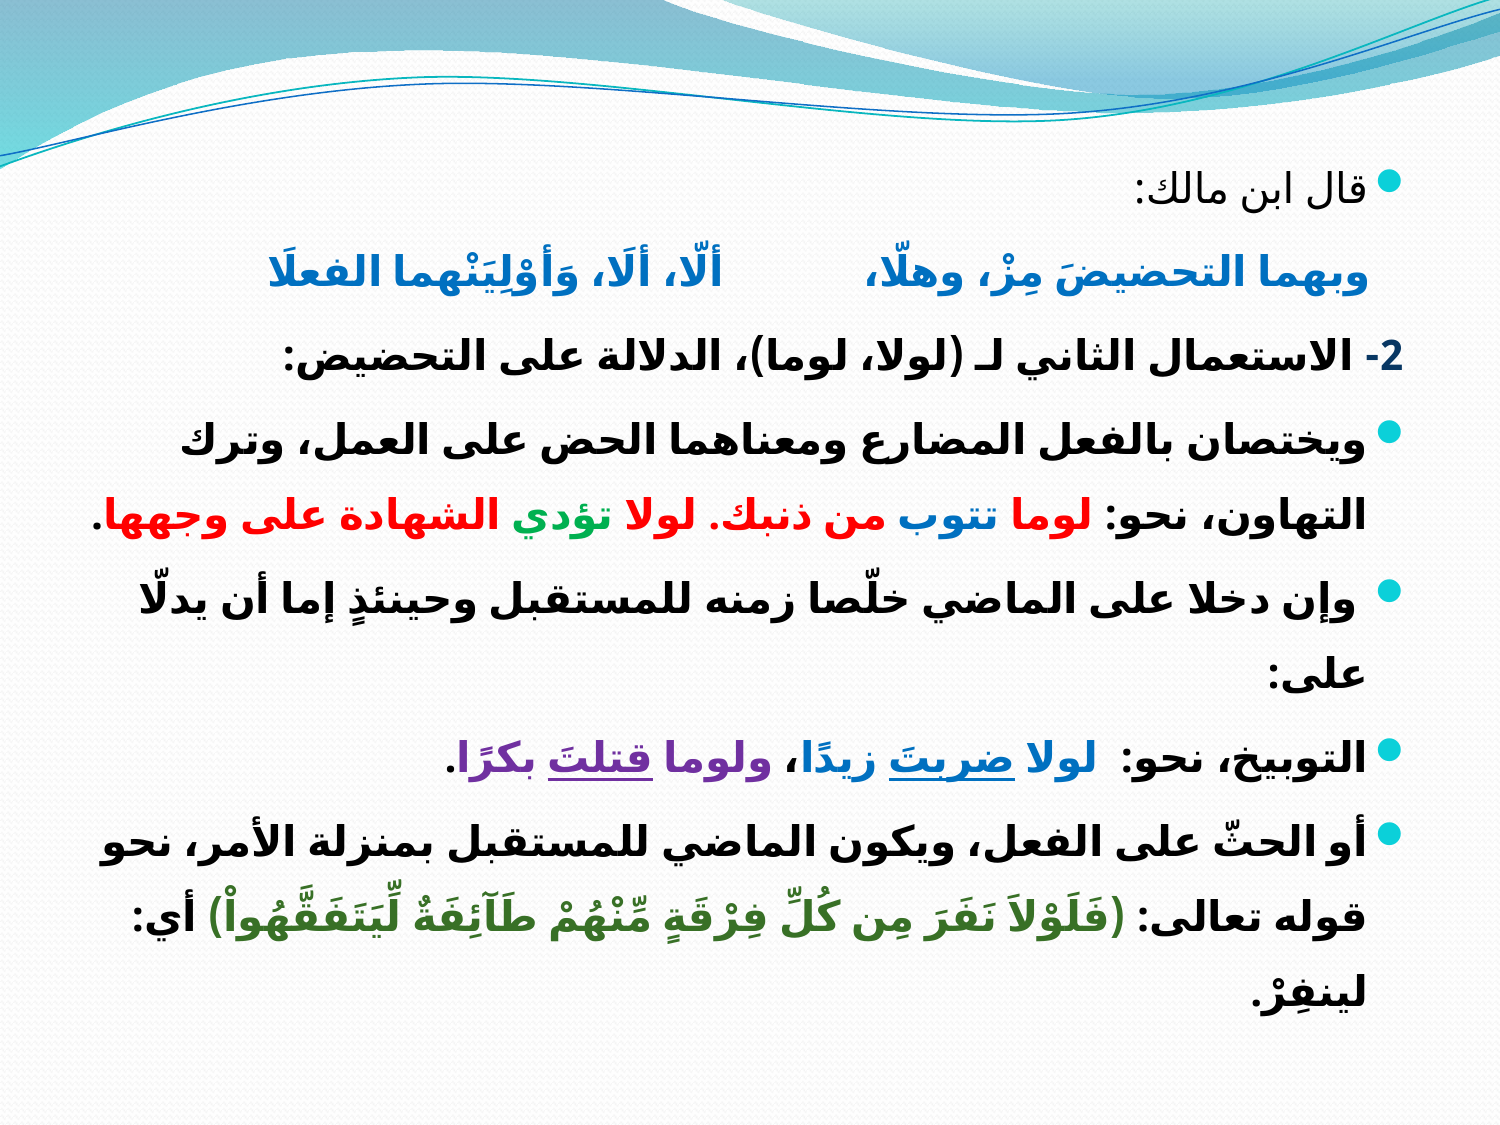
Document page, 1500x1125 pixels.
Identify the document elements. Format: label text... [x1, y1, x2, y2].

list قال ابن مالك: وبهما التحضيضَ مِزْ، وهلّا، ألّا، ألَا، وَأوْلِيَنْهما الفعلَا 2- الاستعمال الثاني لـ (لولا، لوما)، الدلالة على التحضيض: ويختصان بالفعل المضارع ومعناهما الحض على العمل، وترك التهاون، نحو: لوما تتوب من ذنبك. لولا تؤدي الشهادة على وجهها. وإن دخلا على الماضي خلّصا زمنه للمستقبل وحينئذٍ إما أن يدلّا على: التوبيخ، نحو: لولا ضربتَ زيدًا، ولوما قتلتَ بكرًا. أو الحثّ على الفعل، ويكون الماضي للمستقبل بمنزلة الأمر، نحو قوله تعالى: (فَلَوْلاَ نَفَرَ مِن كُلِّ فِرْقَةٍ مِّنْهُمْ طَآئِفَةٌ لِّيَتَفَقَّهُواْ) أي: لينفِرْ. [58, 128, 1418, 1038]
